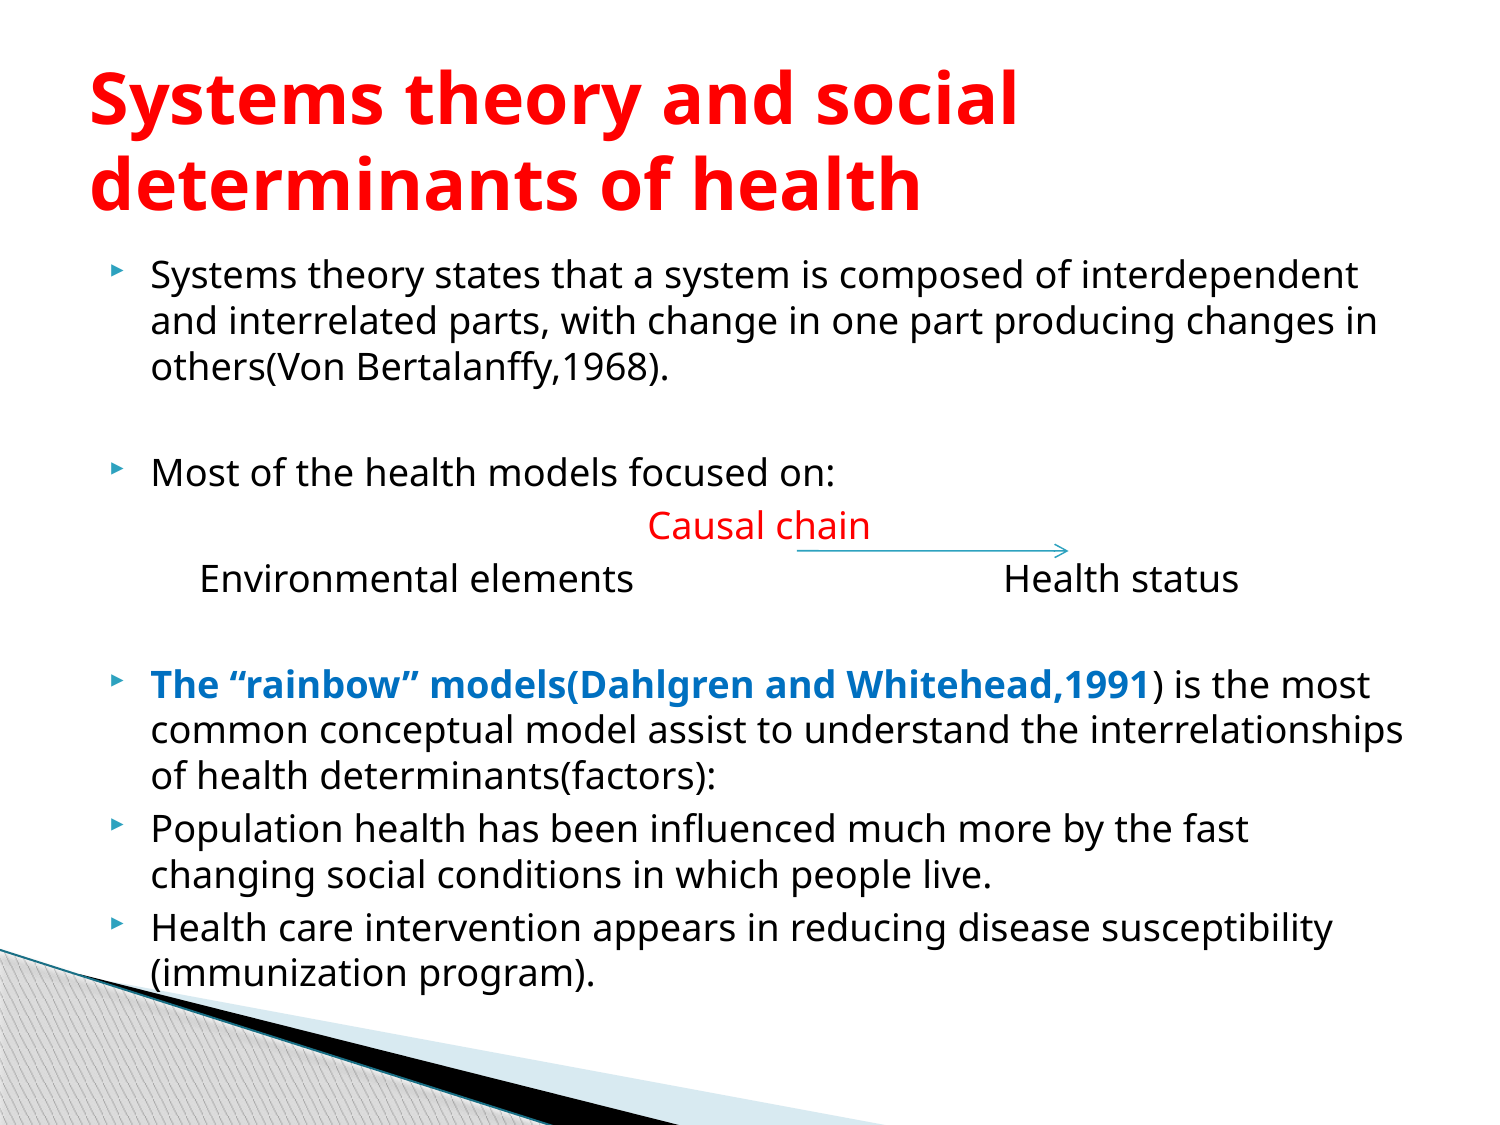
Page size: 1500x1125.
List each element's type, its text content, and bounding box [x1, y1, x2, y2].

list Systems theory states that a system is composed of interdependent and interrelated parts, with change in one part producing changes in others(Von Bertalanffy,1968). Most of the health models focused on: Causal chain Environmental elements Health status The “rainbow” models(Dahlgren and Whitehead,1991) is the most common conceptual model assist to understand the interrelationships of health determinants(factors): Population health has been influenced much more by the fast changing social conditions in which people live. Health care intervention appears in reducing disease susceptibility (immunization program). [76, 243, 1425, 1005]
title Systems theory and social determinants of health [75, 45, 1425, 233]
